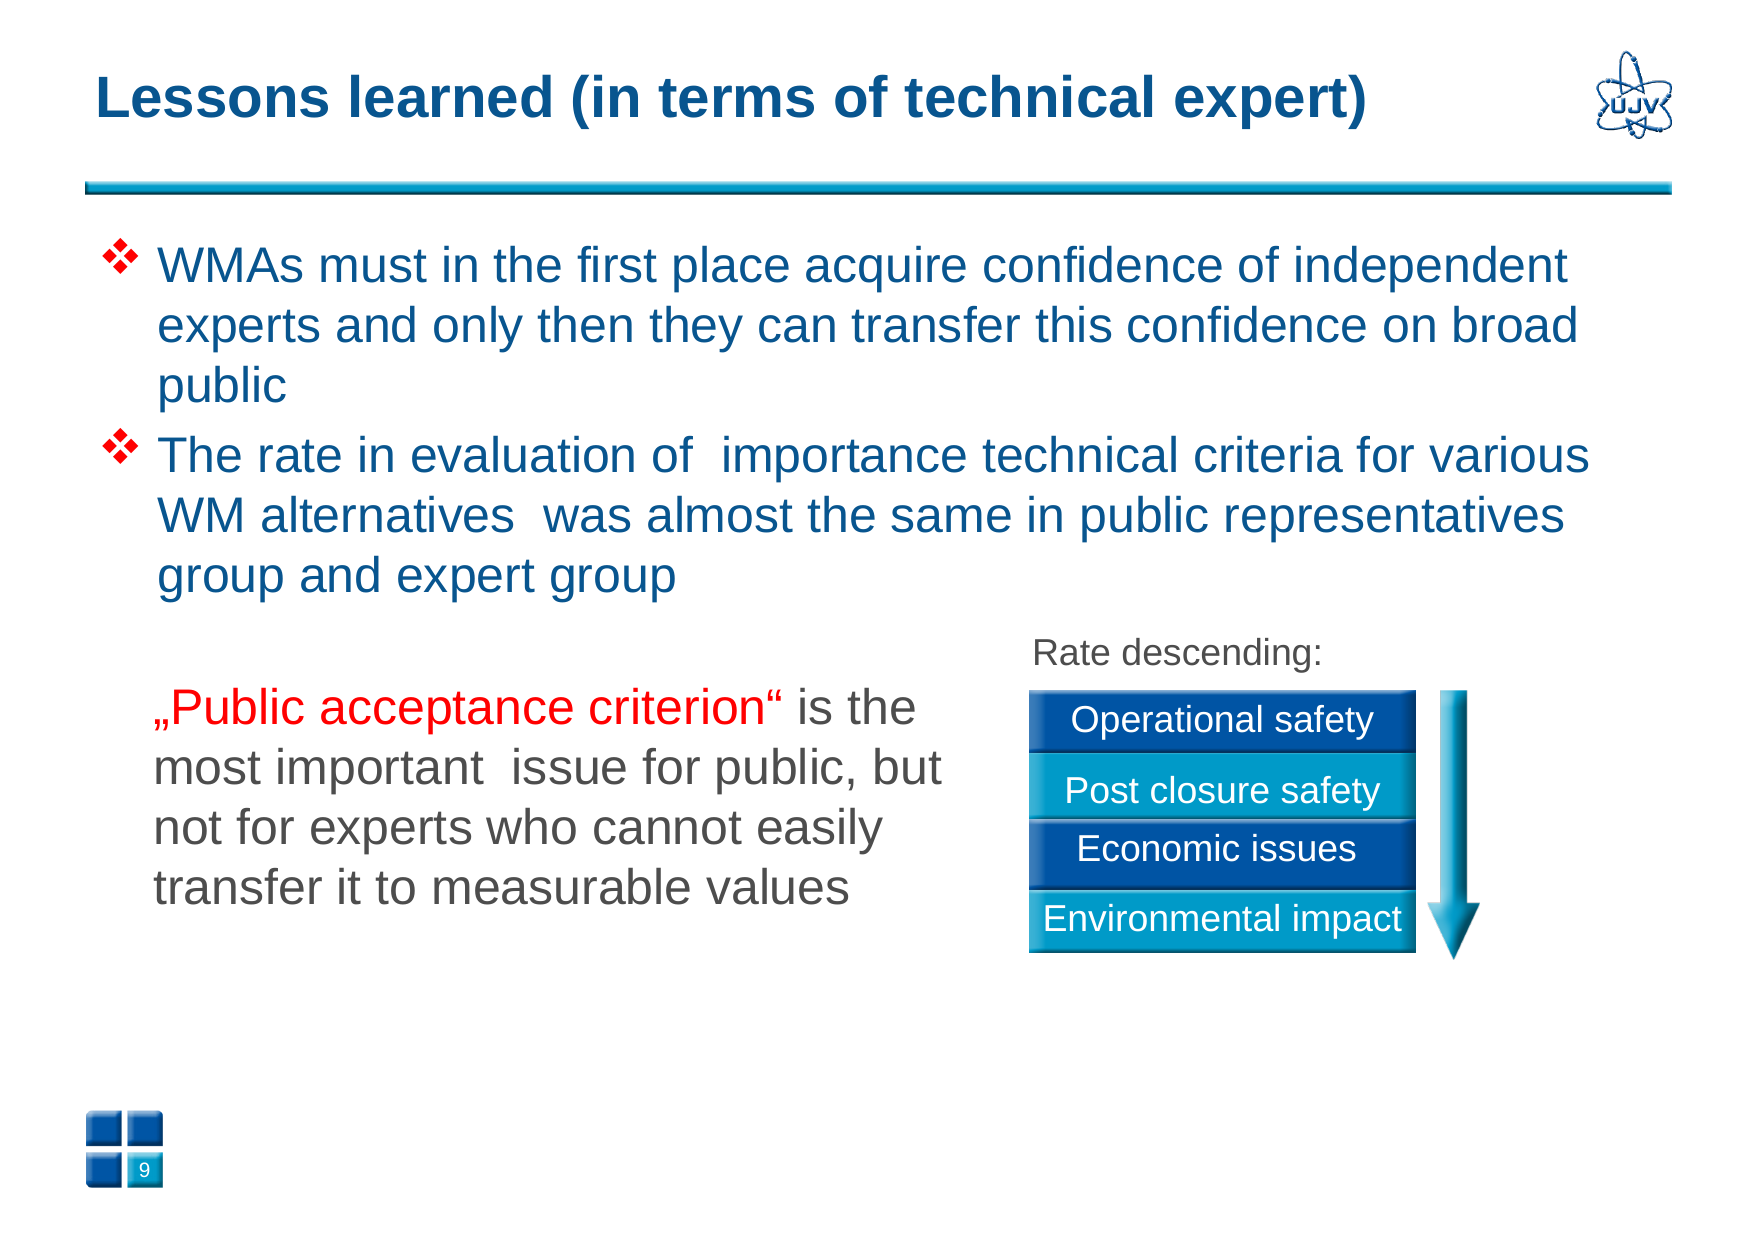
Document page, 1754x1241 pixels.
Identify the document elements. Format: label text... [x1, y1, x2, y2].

picture [1596, 50, 1672, 139]
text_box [1005, 690, 1480, 961]
text_box „Public acceptance criterion“ is the most important issue for public, but not for experts who cannot easily transfer it to measurable values [138, 667, 1018, 922]
picture [85, 1110, 163, 1188]
picture [1028, 690, 1416, 753]
list WMAs must in the first place acquire confidence of independent experts and only then they can transfer this confidence on broad public The rate in evaluation of importance technical criteria for various WM alternatives was almost the same in public representatives group and expert group [88, 227, 1666, 1013]
title Lessons learned (in terms of technical expert) [85, 29, 1468, 160]
picture [85, 181, 1672, 191]
text_box Rate descending: [1017, 620, 1393, 680]
slide_number 8 [115, 1135, 175, 1202]
